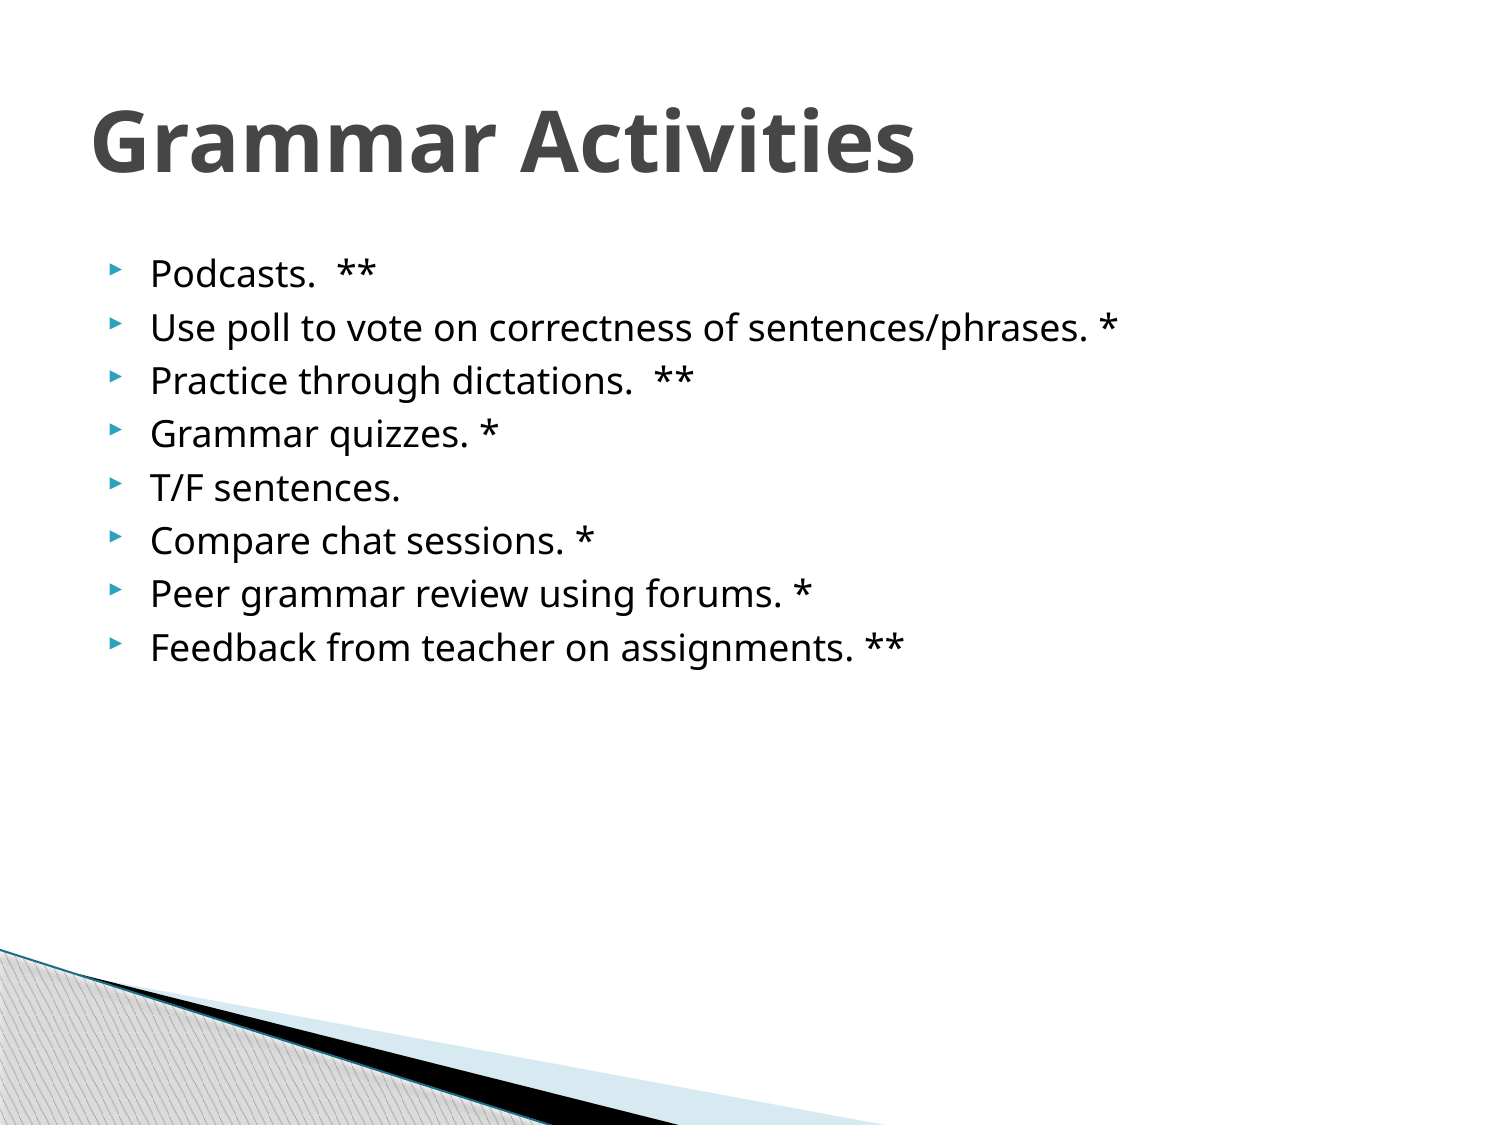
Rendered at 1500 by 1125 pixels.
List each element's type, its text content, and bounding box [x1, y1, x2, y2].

title Grammar Activities [75, 45, 1425, 233]
list Podcasts. ** Use poll to vote on correctness of sentences/phrases. * Practice through dictations. ** Grammar quizzes. * T/F sentences. Compare chat sessions. * Peer grammar review using forums. * Feedback from teacher on assignments. ** [75, 243, 1425, 986]
